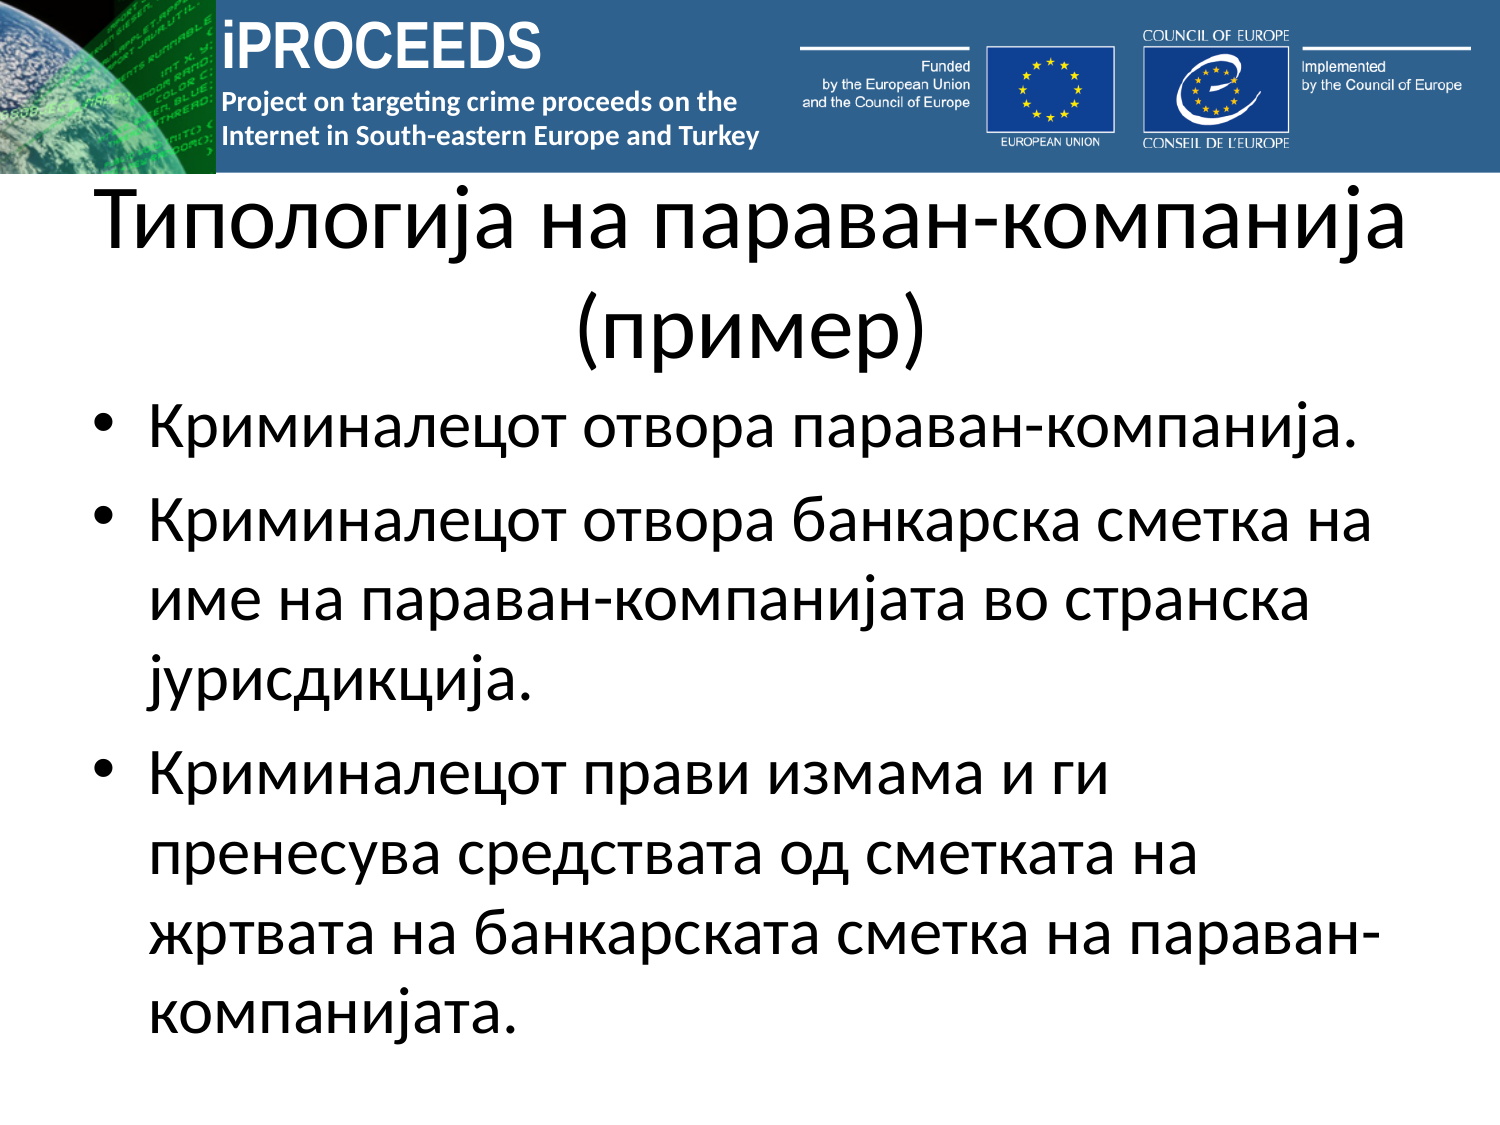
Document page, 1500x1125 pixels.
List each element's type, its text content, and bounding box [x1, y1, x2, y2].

list Криминалецот отвора параван-компанија. Криминалецот отвора банкарска сметка на име на параван-компанијата во странска јурисдикција. Криминалецот прави измамa и ги пренесува средствата од сметката на жртвата на банкарската сметка на параван-компанијата. [76, 373, 1427, 1017]
title Типологија на параван-компанија (пример) [76, 172, 1427, 361]
picture [800, 30, 1471, 148]
picture [0, 0, 216, 174]
